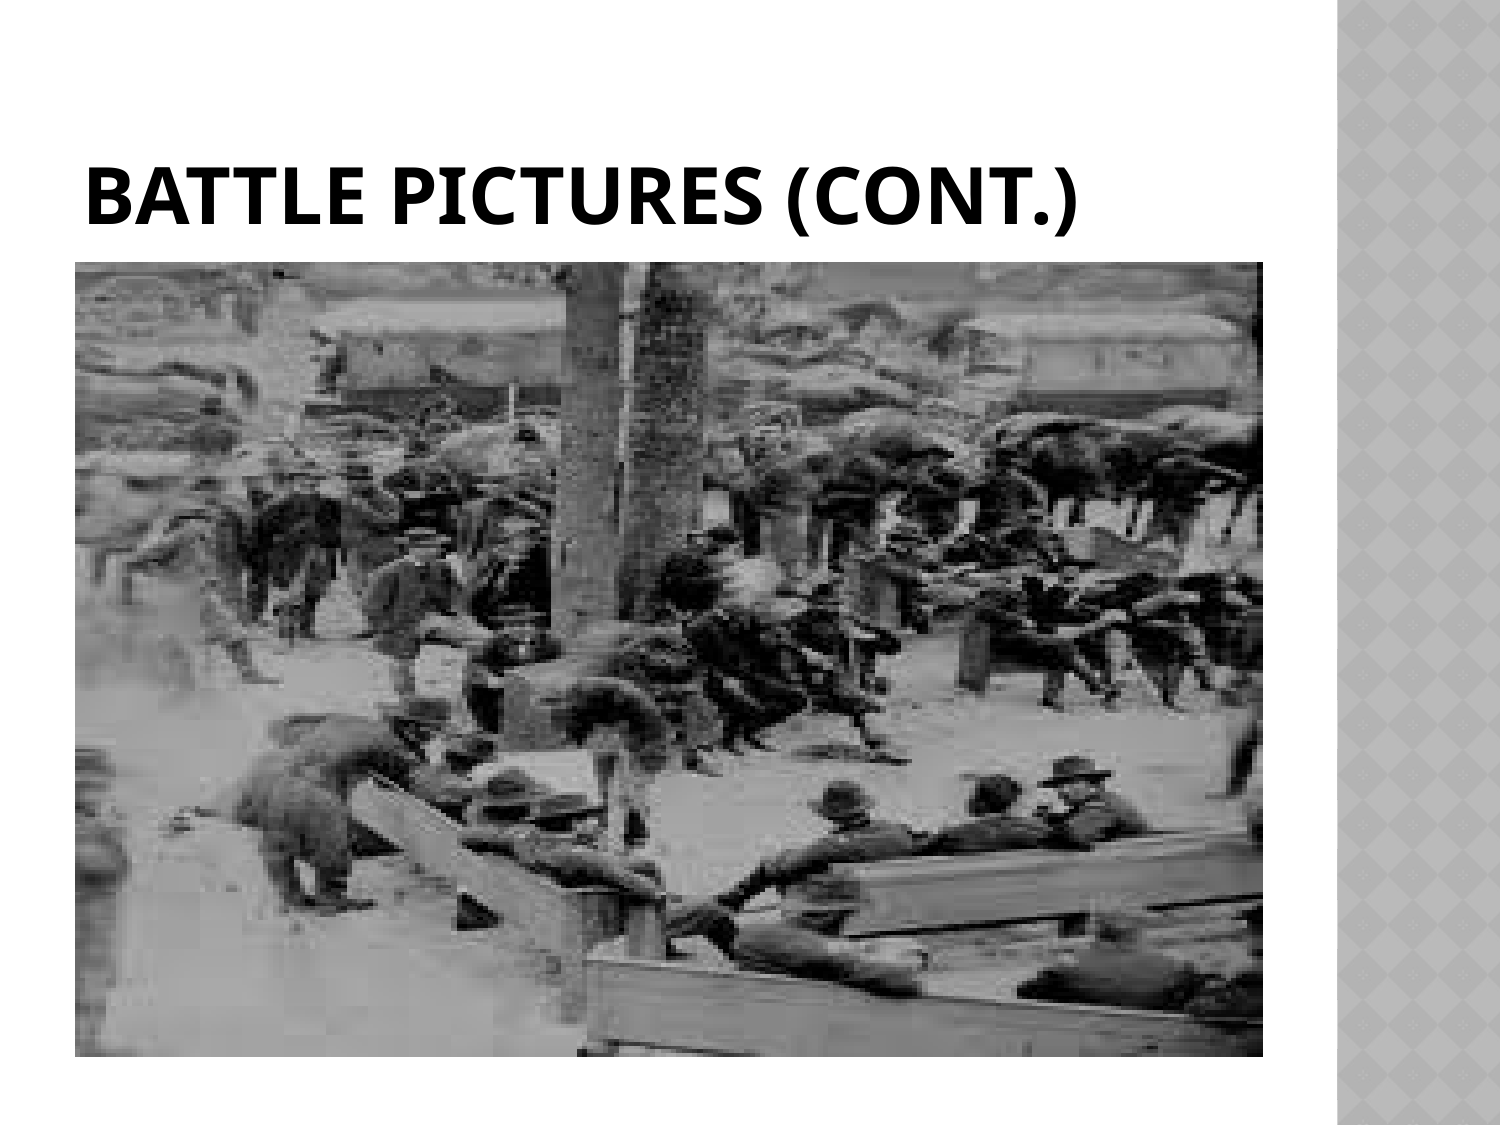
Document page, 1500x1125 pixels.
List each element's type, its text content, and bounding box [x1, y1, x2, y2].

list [74, 262, 1263, 1058]
title Battle pictures (Cont.) [75, 52, 1263, 240]
